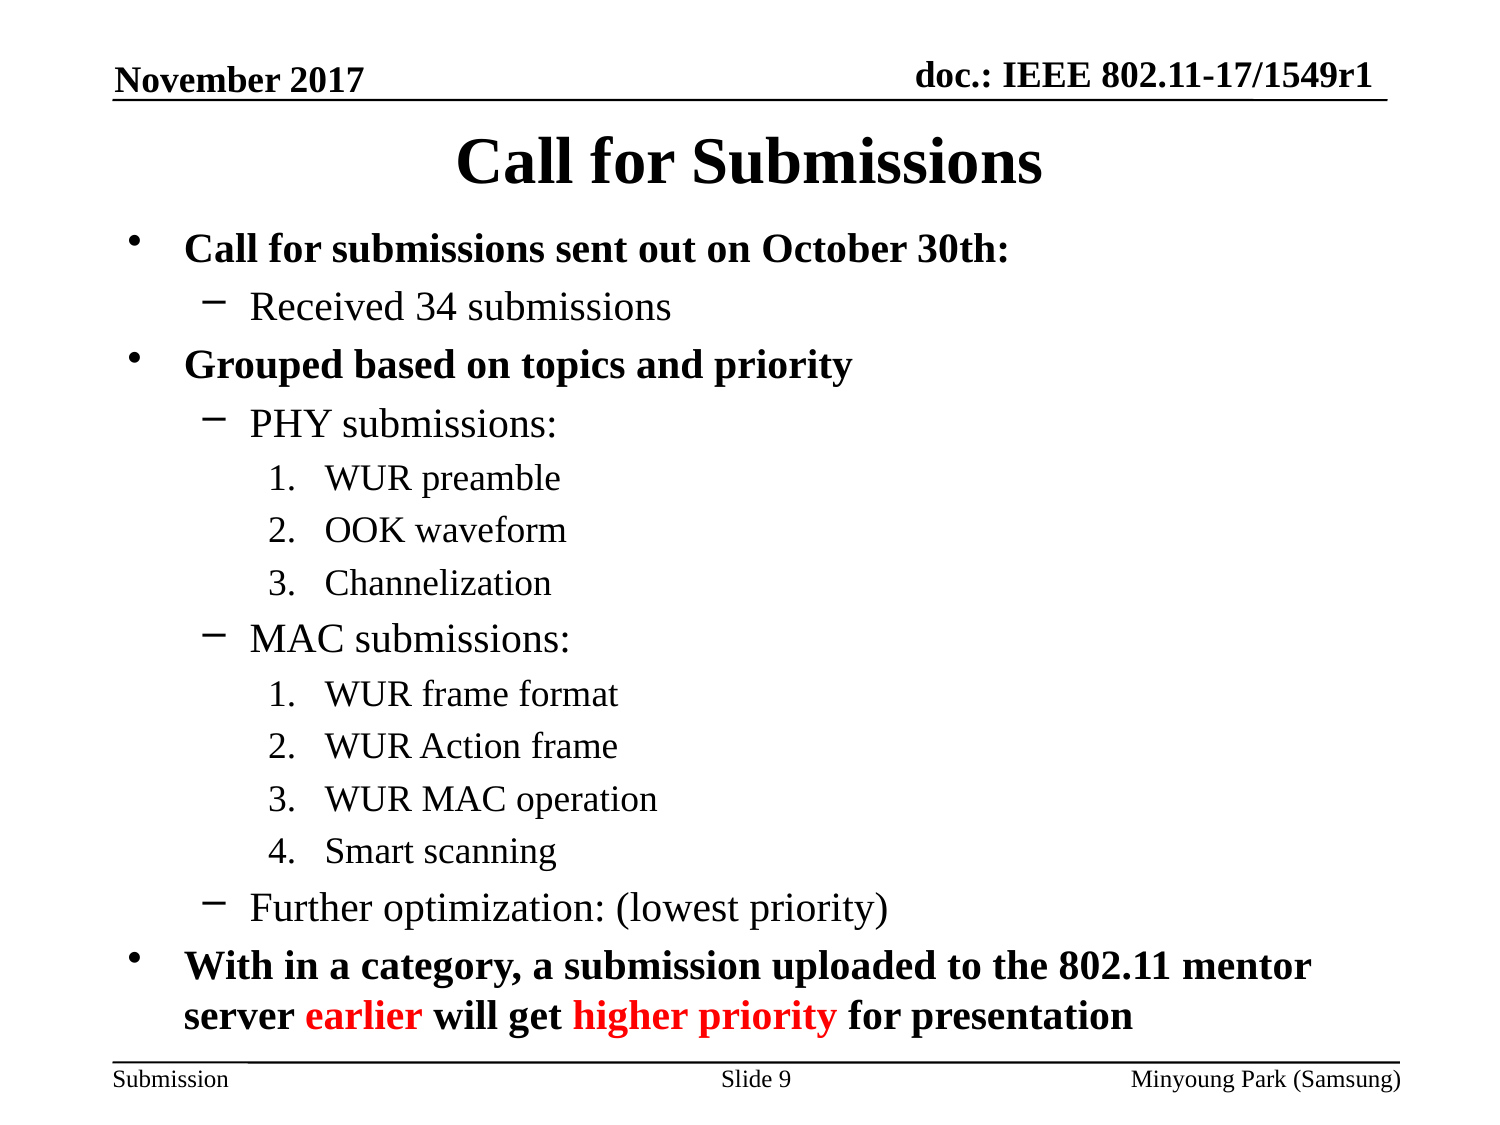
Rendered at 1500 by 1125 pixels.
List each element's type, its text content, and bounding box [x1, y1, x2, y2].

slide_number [114, 54, 374, 101]
list Call for submissions sent out on October 30th: Received 34 submissions Grouped based on topics and priority PHY submissions: WUR preamble OOK waveform Channelization MAC submissions: WUR frame format WUR Action frame WUR MAC operation Smart scanning Further optimization: (lowest priority) With in a category, a submission uploaded to the 802.11 mentor server earlier will get higher priority for presentation [112, 212, 1388, 1063]
footer Minyoung Park (Samsung) [949, 1061, 1402, 1093]
slide_number Slide 9 [712, 1061, 800, 1093]
title Call for Submissions [112, 112, 1388, 201]
